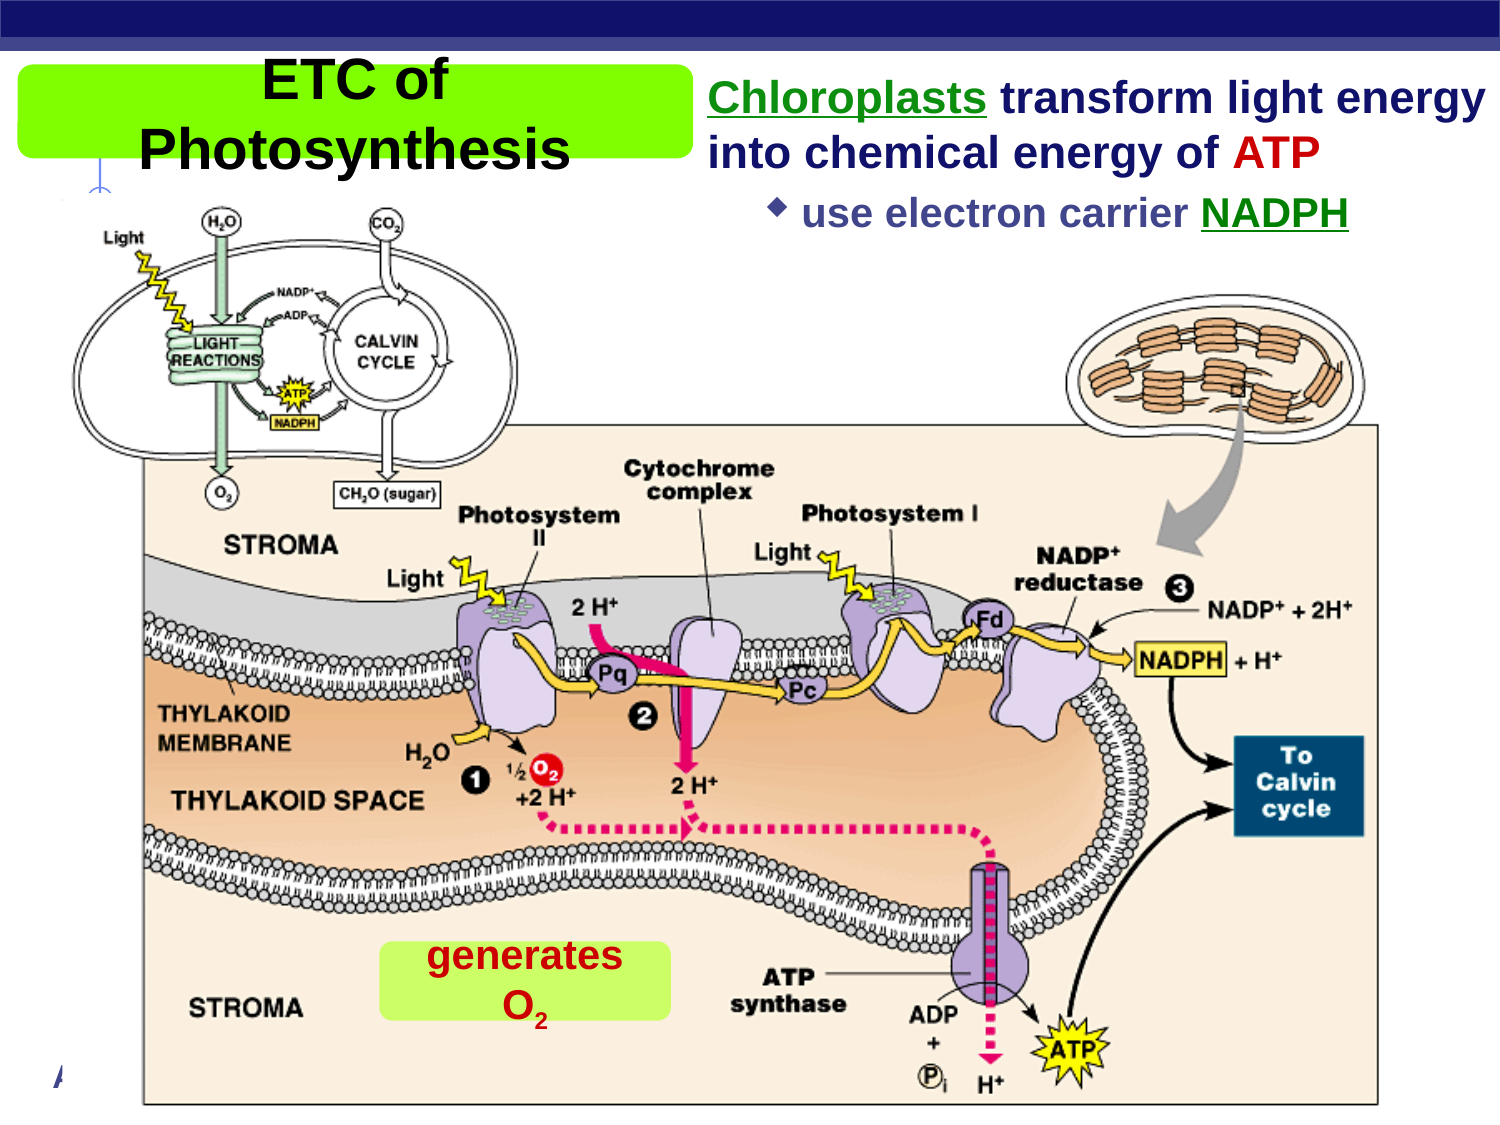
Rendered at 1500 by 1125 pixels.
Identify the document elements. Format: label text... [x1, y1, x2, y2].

text_box Chloroplasts transform light energy into chemical energy of ATP use electron carrier NADPH [707, 60, 1500, 244]
text_box ETC of Photosynthesis [17, 64, 694, 159]
picture [62, 193, 1394, 1113]
